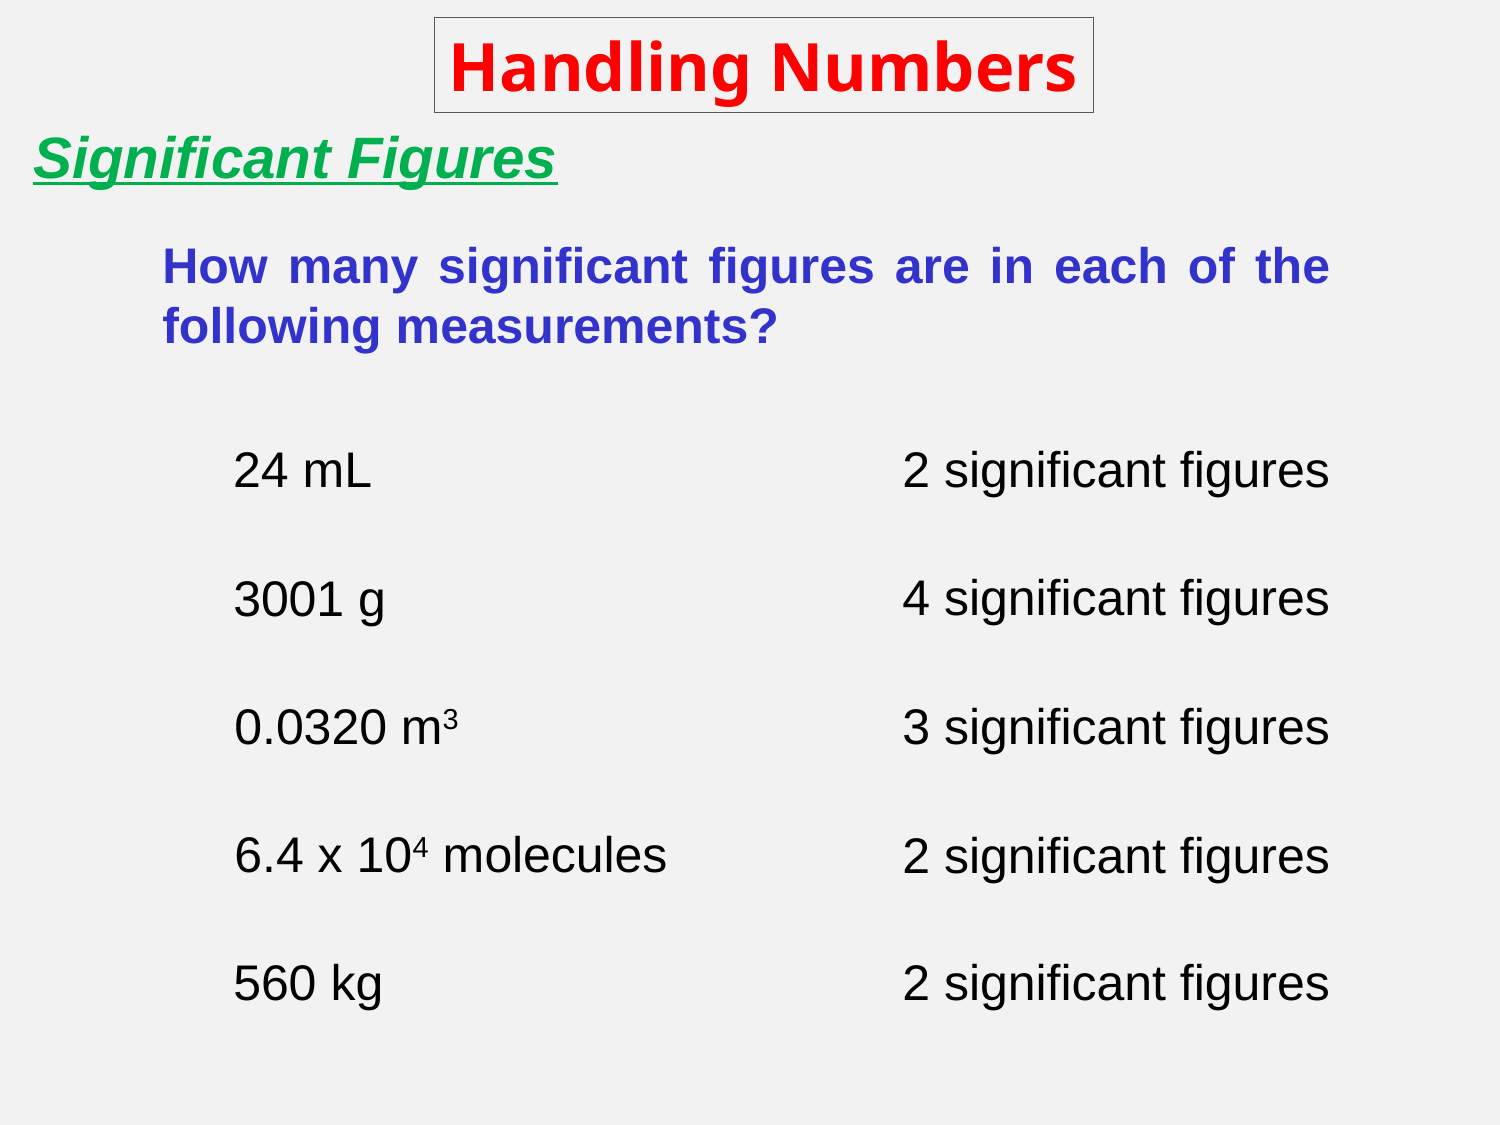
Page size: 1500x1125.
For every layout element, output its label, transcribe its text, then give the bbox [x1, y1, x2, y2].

text_box Significant Figures [18, 113, 574, 198]
text_box 560 kg [218, 943, 399, 1018]
text_box 6.4 x 104 molecules [219, 814, 683, 890]
text_box Handling Numbers [434, 17, 1094, 113]
text_box 2 significant figures [887, 816, 1346, 891]
text_box 4 significant figures [887, 557, 1346, 633]
text_box 2 significant figures [887, 943, 1346, 1018]
text_box How many significant figures are in each of the following measurements? [147, 226, 1346, 362]
text_box 3 significant figures [887, 686, 1346, 762]
text_box 0.0320 m3 [219, 686, 474, 762]
text_box 2 significant figures [887, 430, 1346, 506]
text_box 3001 g [218, 558, 402, 634]
text_box 24 mL [218, 430, 388, 506]
